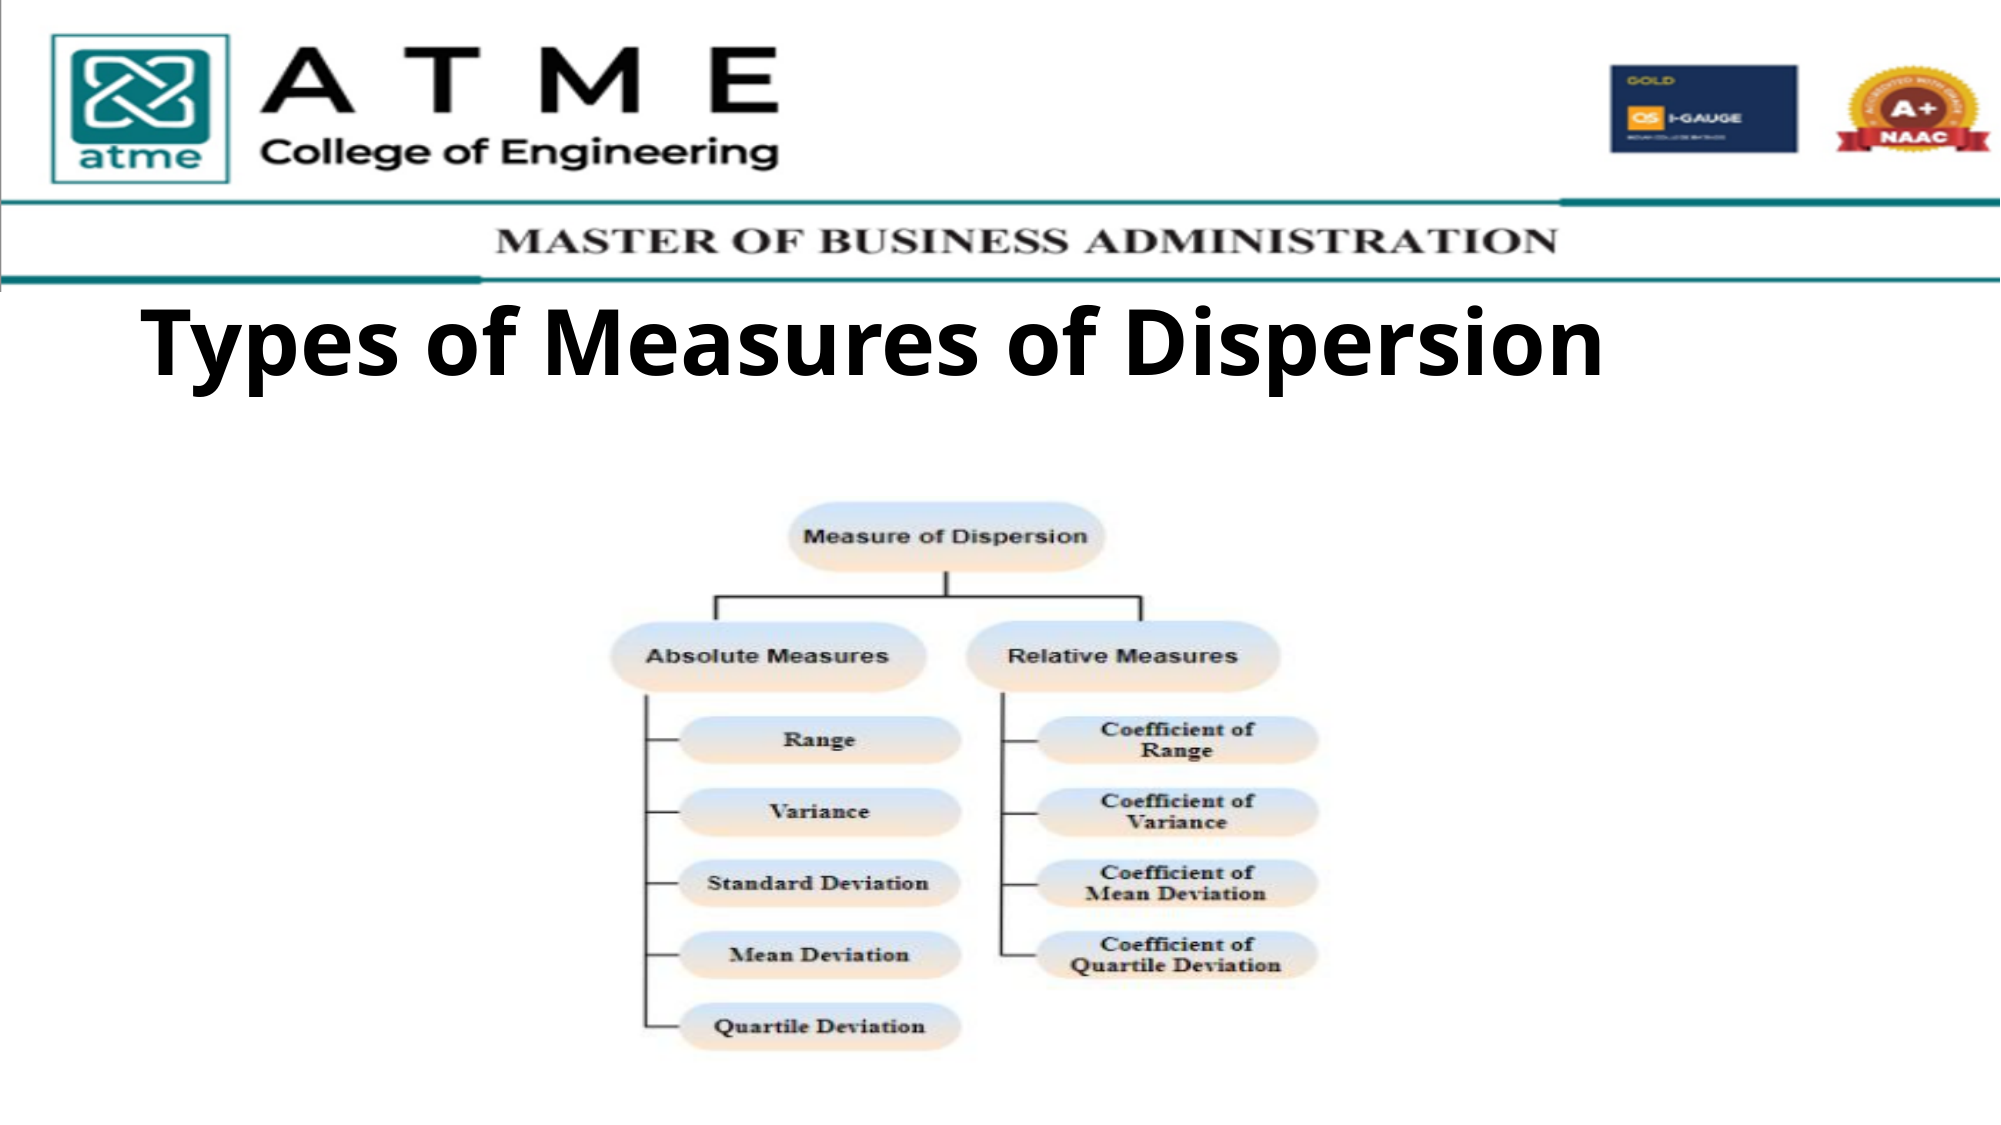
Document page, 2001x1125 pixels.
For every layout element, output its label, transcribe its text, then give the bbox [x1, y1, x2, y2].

title Types of Measures of Dispersion [124, 237, 1850, 455]
picture [0, 0, 2000, 292]
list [483, 496, 1549, 1089]
